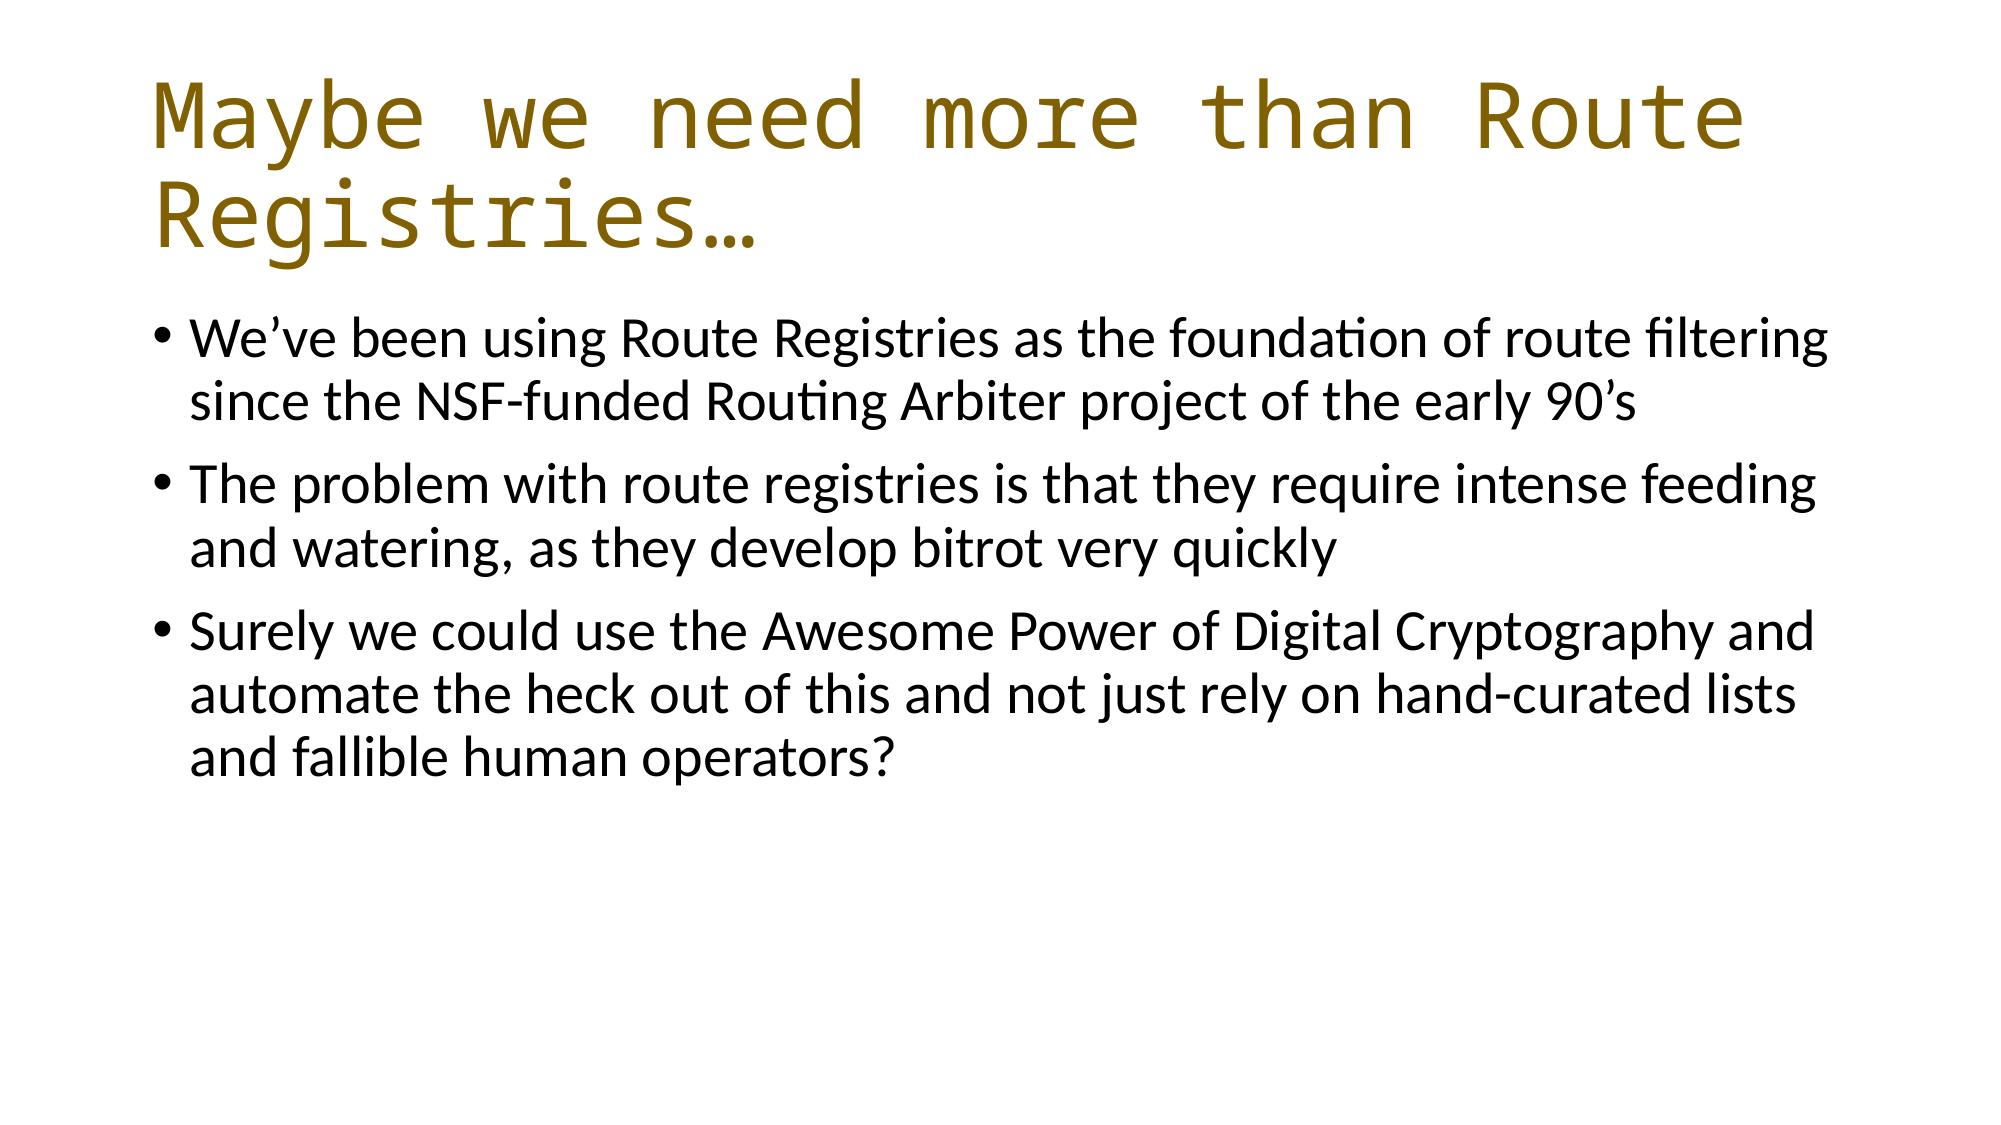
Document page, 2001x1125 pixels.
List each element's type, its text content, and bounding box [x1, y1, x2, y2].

list We’ve been using Route Registries as the foundation of route filtering since the NSF-funded Routing Arbiter project of the early 90’s The problem with route registries is that they require intense feeding and watering, as they develop bitrot very quickly Surely we could use the Awesome Power of Digital Cryptography and automate the heck out of this and not just rely on hand-curated lists and fallible human operators? [137, 299, 1863, 1014]
title Maybe we need more than Route Registries… [137, 59, 1863, 278]
